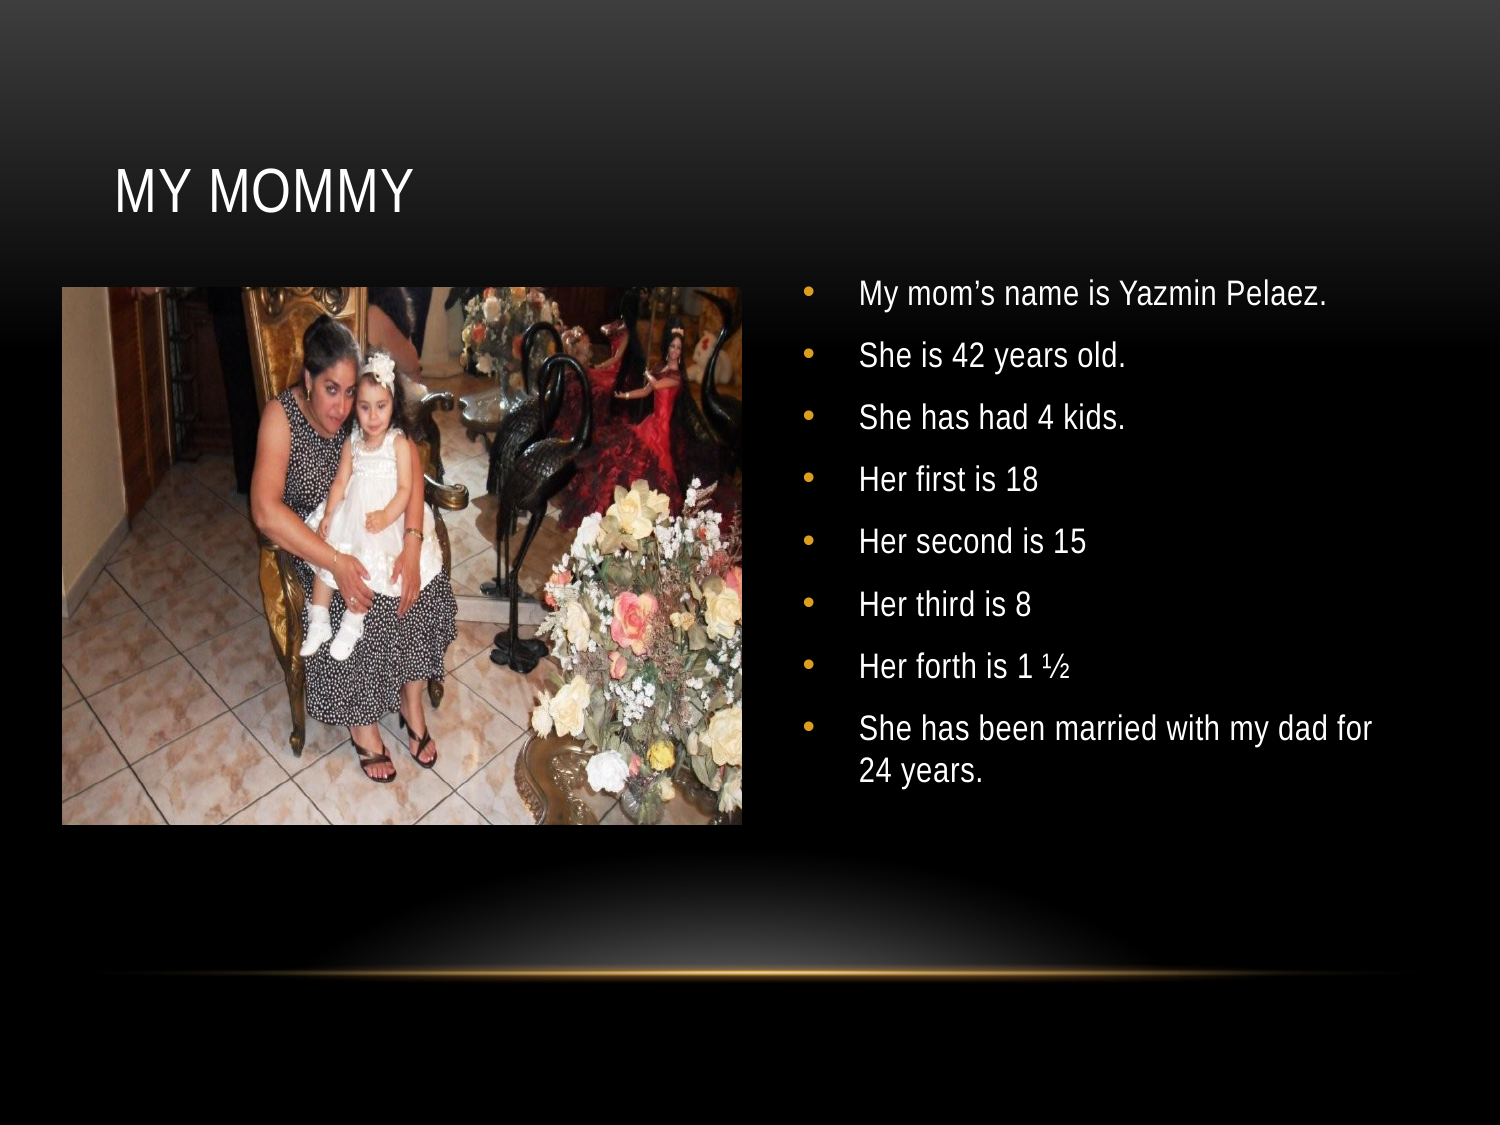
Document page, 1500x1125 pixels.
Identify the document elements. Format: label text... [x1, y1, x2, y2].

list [62, 287, 742, 826]
list My mom’s name is Yazmin Pelaez. She is 42 years old. She has had 4 kids. Her first is 18 Her second is 15 Her third is 8 Her forth is 1 ½ She has been married with my dad for 24 years. [787, 262, 1400, 938]
title MY mommy [99, 45, 1400, 233]
picture [0, 0, 1500, 1125]
